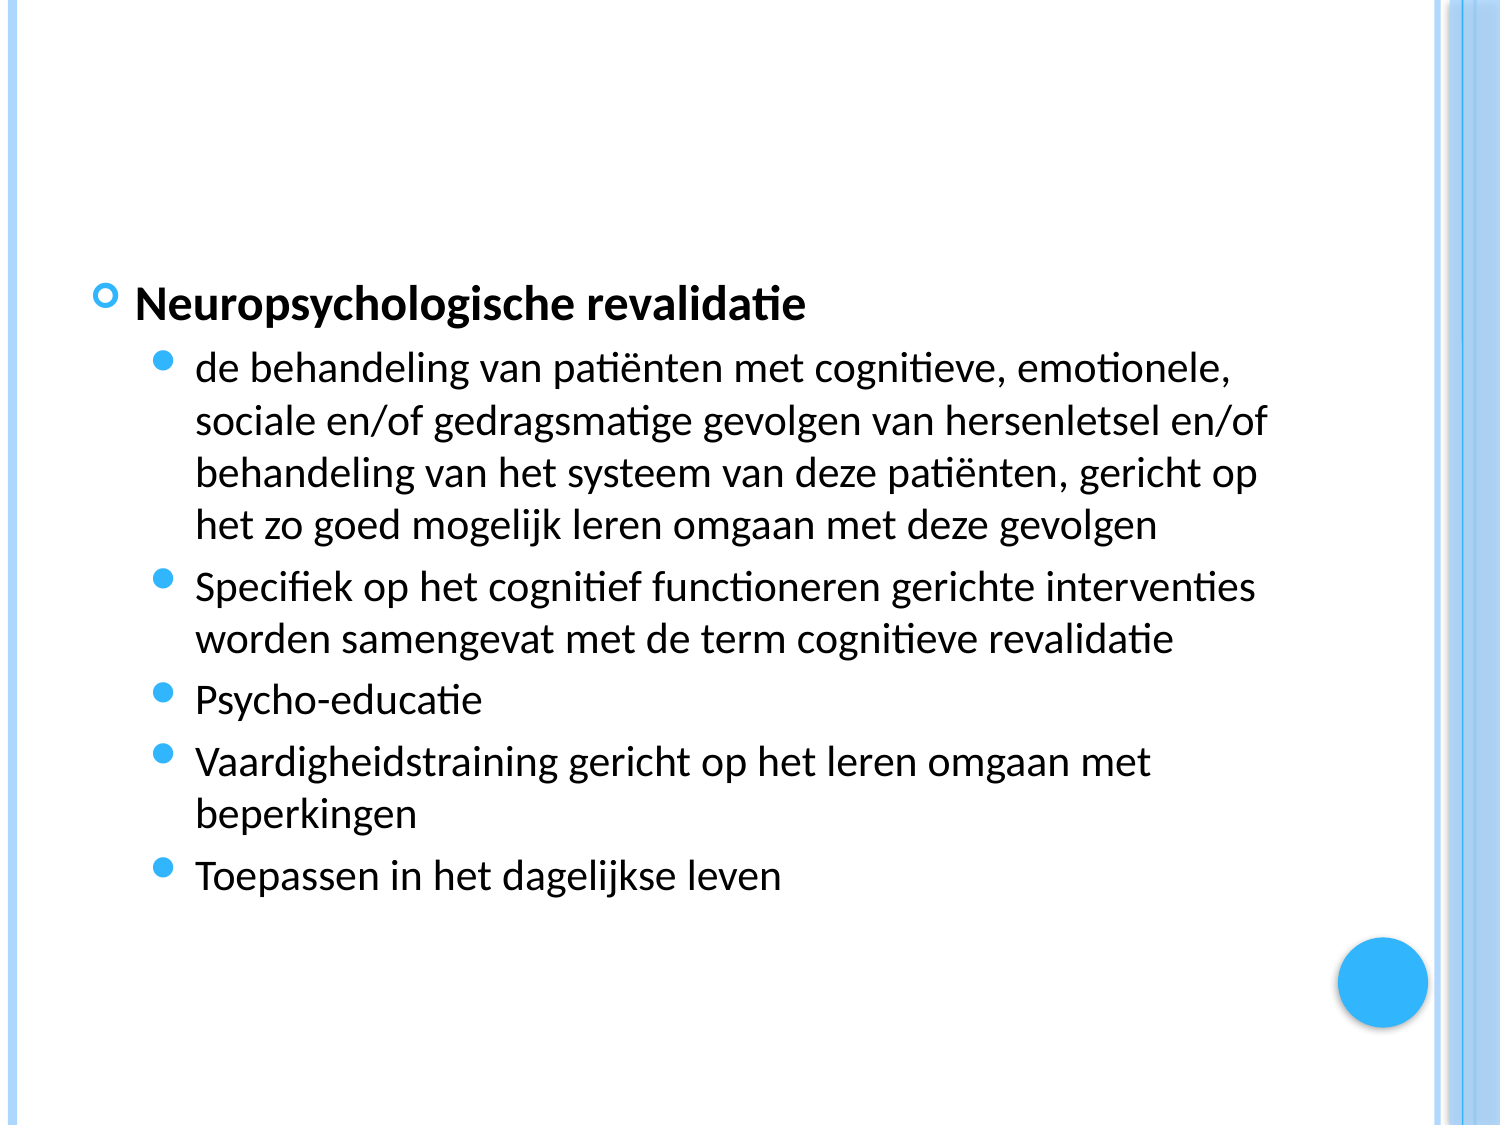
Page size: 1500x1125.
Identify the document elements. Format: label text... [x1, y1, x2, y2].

list Neuropsychologische revalidatie de behandeling van patiënten met cognitieve, emotionele, sociale en/of gedragsmatige gevolgen van hersenletsel en/of behandeling van het systeem van deze patiënten, gericht op het zo goed mogelijk leren omgaan met deze gevolgen Specifiek op het cognitief functioneren gerichte interventies worden samengevat met de term cognitieve revalidatie Psycho-educatie Vaardigheidstraining gericht op het leren omgaan met beperkingen Toepassen in het dagelijkse leven [74, 262, 1301, 1063]
